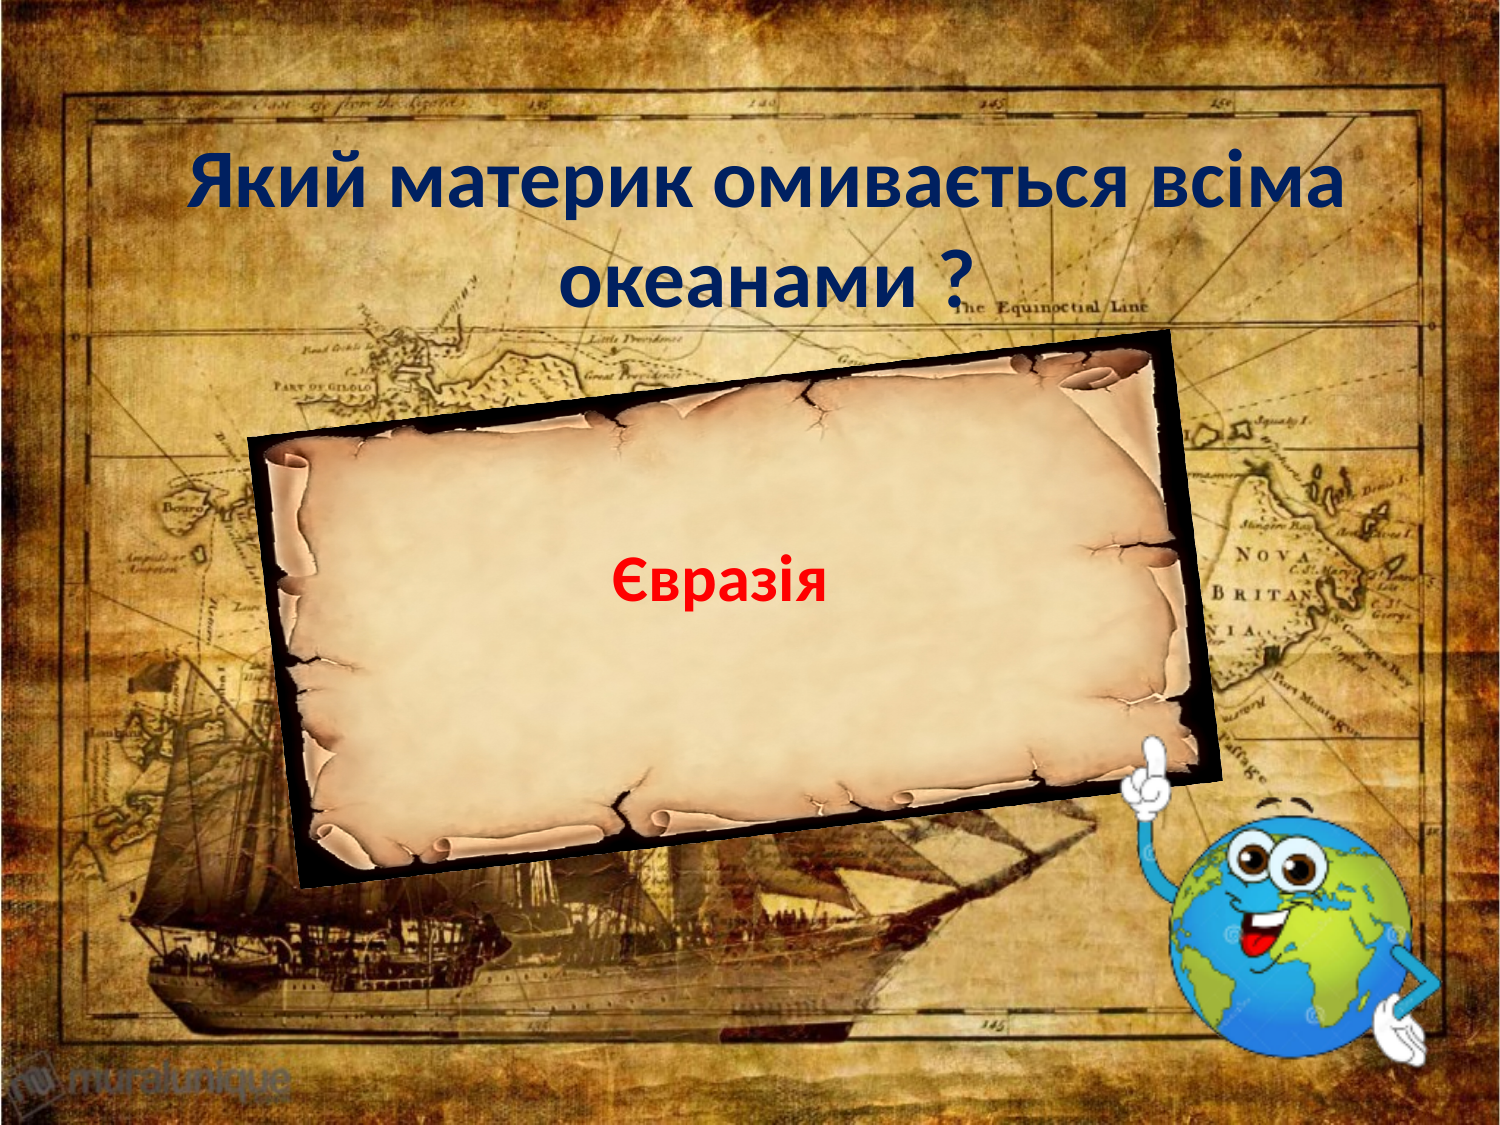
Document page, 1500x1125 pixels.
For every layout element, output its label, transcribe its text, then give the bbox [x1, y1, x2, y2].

picture [0, 0, 1500, 1125]
text_box Який материк омивається всіма океанами ? [35, 117, 1500, 332]
